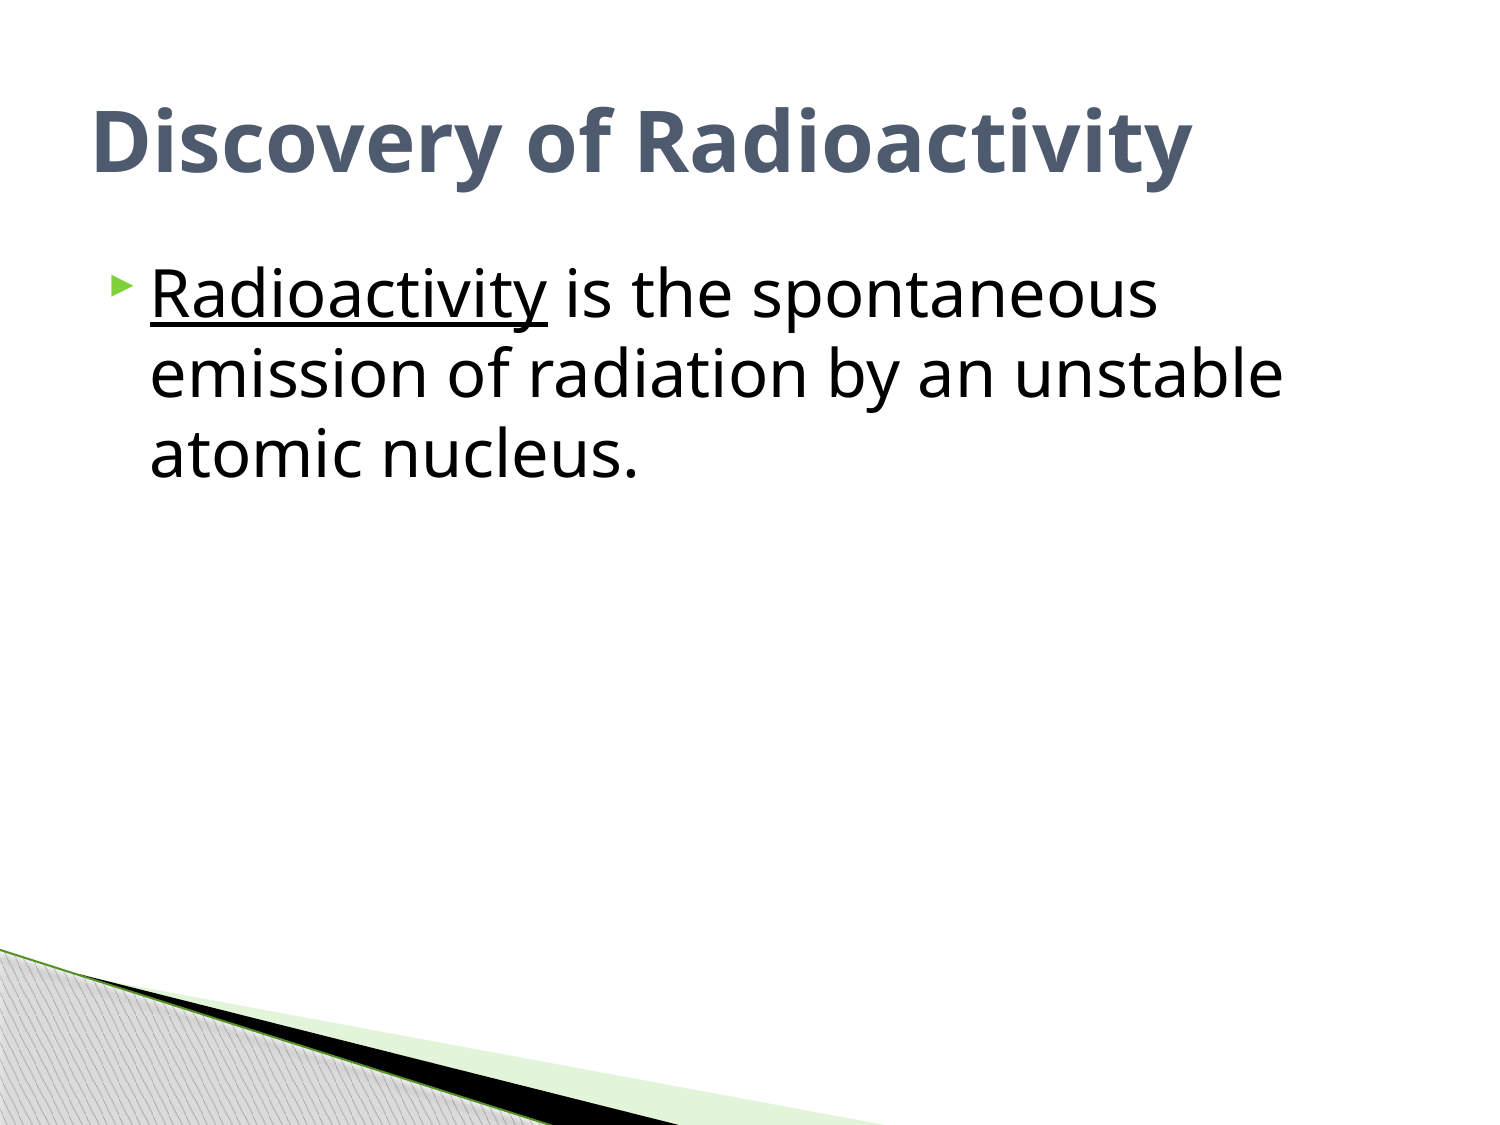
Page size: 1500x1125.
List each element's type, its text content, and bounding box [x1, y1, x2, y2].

list Radioactivity is the spontaneous emission of radiation by an unstable atomic nucleus. [75, 243, 1425, 986]
title Discovery of Radioactivity [75, 45, 1425, 233]
